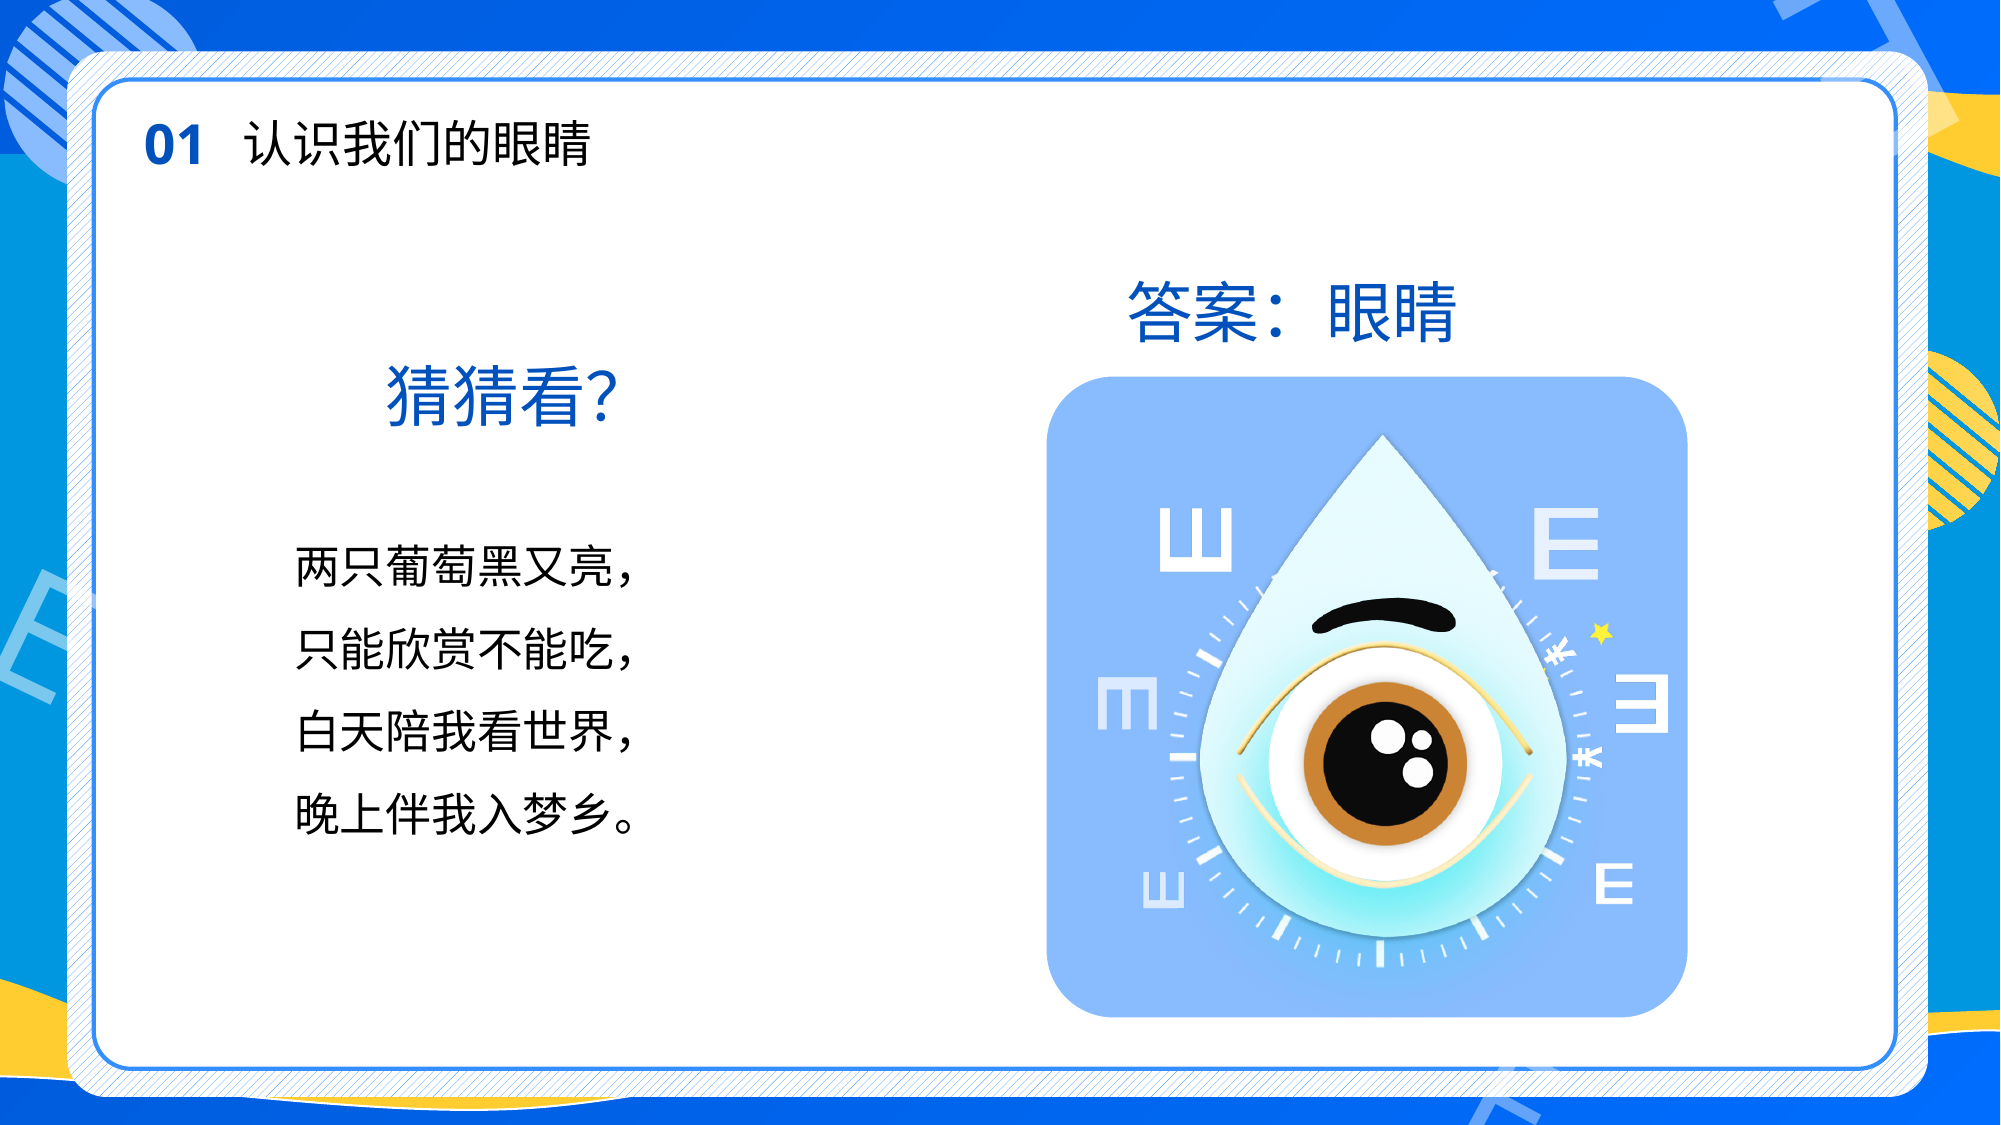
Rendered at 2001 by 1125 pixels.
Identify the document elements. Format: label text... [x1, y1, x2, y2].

text_box 猜猜看？ [371, 347, 726, 443]
text_box 两只葡萄黑又亮， 只能欣赏不能吃， 白天陪我看世界， 晚上伴我入梦乡。 [279, 503, 818, 848]
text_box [1032, 374, 1690, 1029]
text_box 答案：眼睛 [1111, 243, 1606, 359]
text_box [125, 101, 636, 185]
